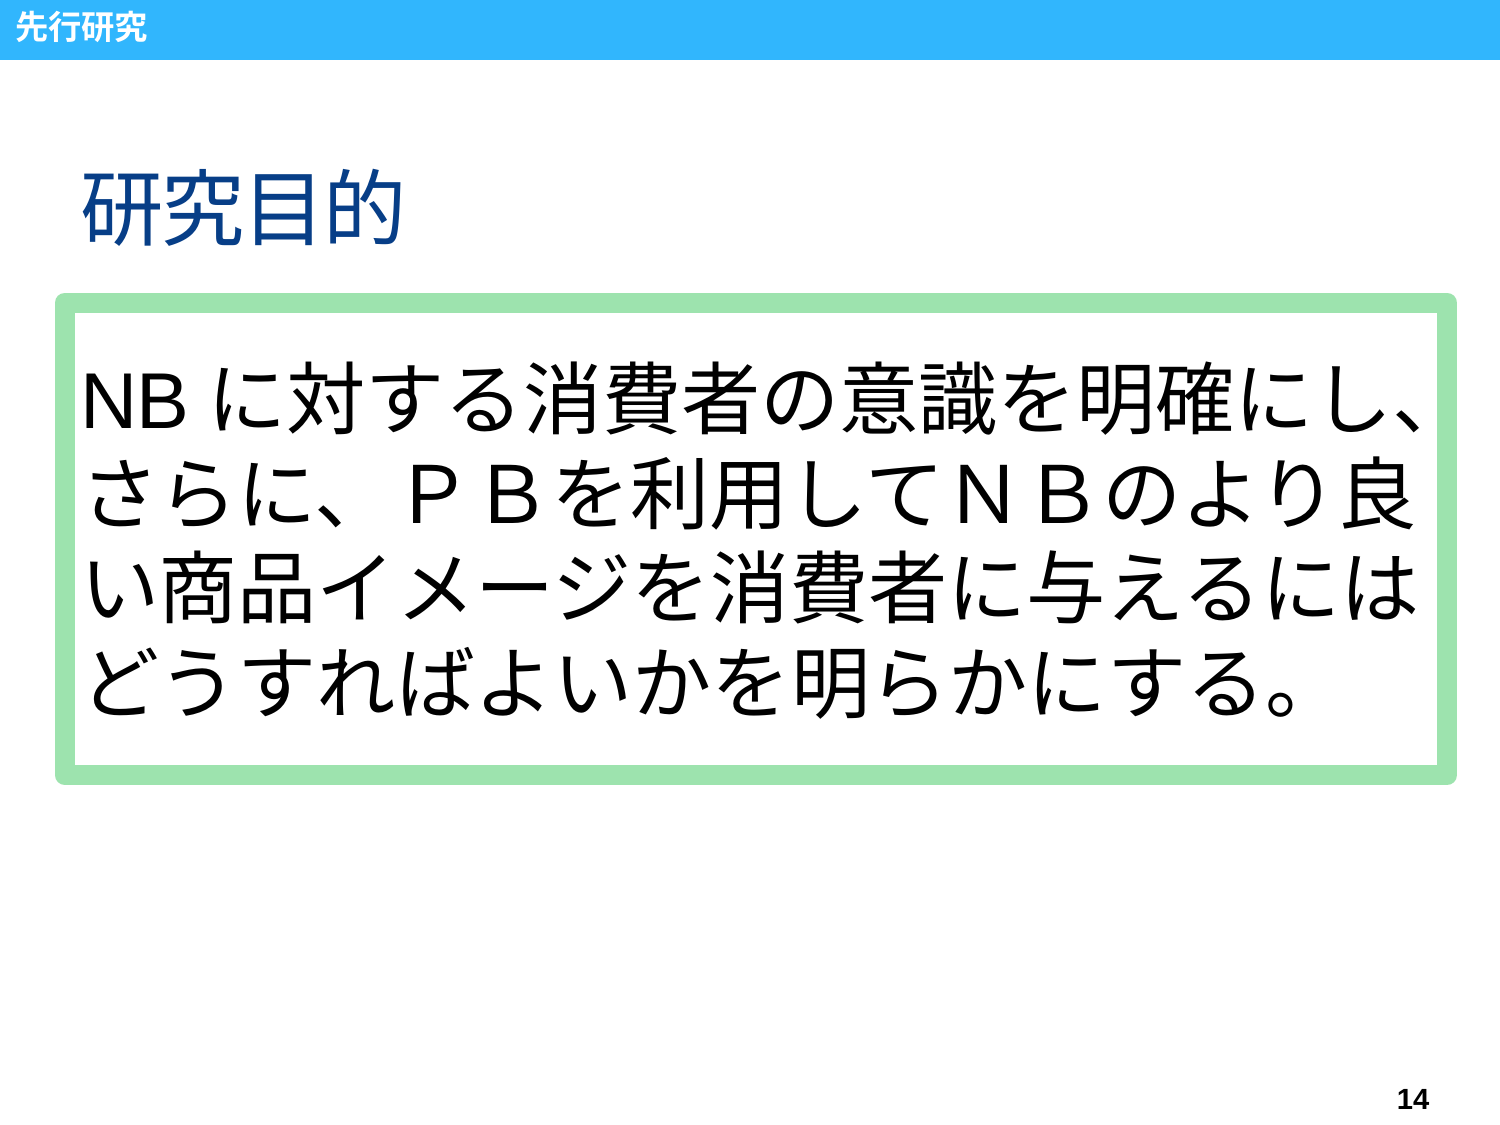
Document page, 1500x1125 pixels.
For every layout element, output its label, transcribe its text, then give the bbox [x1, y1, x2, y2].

slide_number 14 [1325, 1071, 1500, 1125]
list NBに対する消費者の意識を明確にし、さらに、ＰＢを利用してＮＢのより良い商品イメージを消費者に与えるにはどうすればよいかを明らかにする。 [63, 301, 1449, 777]
footer 先行研究 [0, 0, 675, 54]
title 研究目的 [64, 125, 1415, 288]
